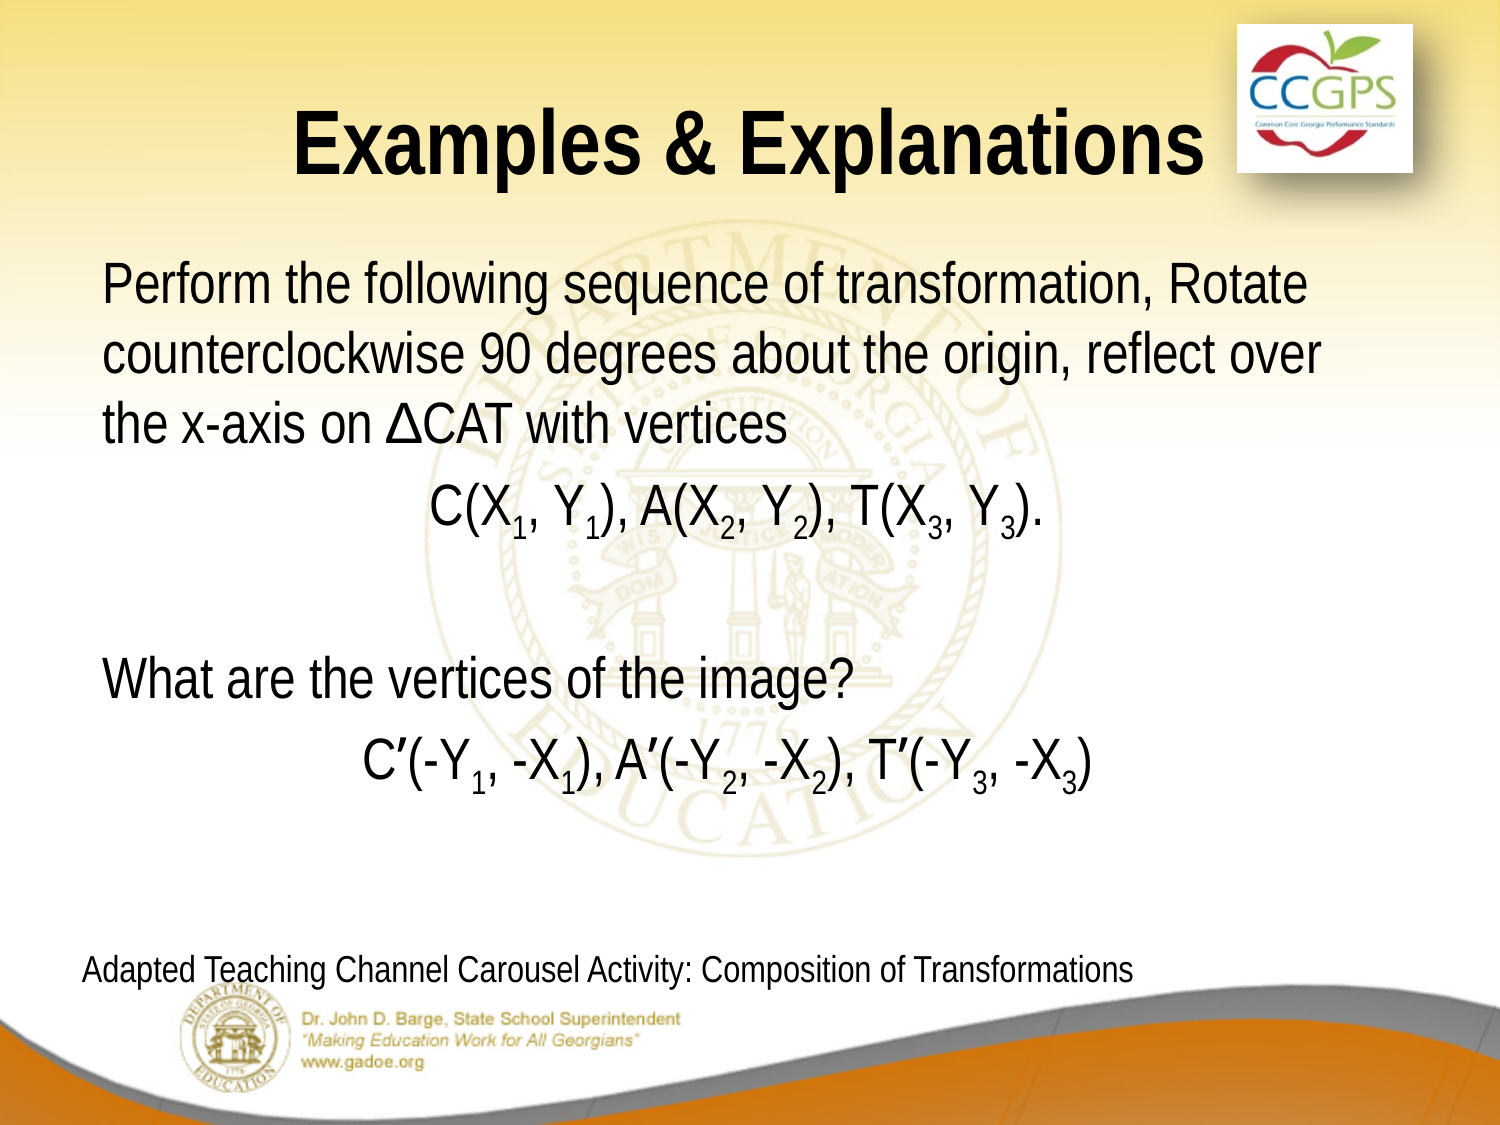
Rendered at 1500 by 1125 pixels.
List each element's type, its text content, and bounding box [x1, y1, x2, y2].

subtitle Perform the following sequence of transformation, Rotate counterclockwise 90 degrees about the origin, reflect over the x-axis on ∆CAT with vertices C(X1, Y1), A(X2, Y2), T(X3, Y3). What are the vertices of the image? C’(-Y1, -X1), A’(-Y2, -X2), T’(-Y3, -X3) [87, 237, 1388, 926]
title Examples & Explanations [112, 74, 1232, 201]
text_box Adapted Teaching Channel Carousel Activity: Composition of Transformations [67, 937, 1150, 998]
picture [0, 0, 1500, 1125]
